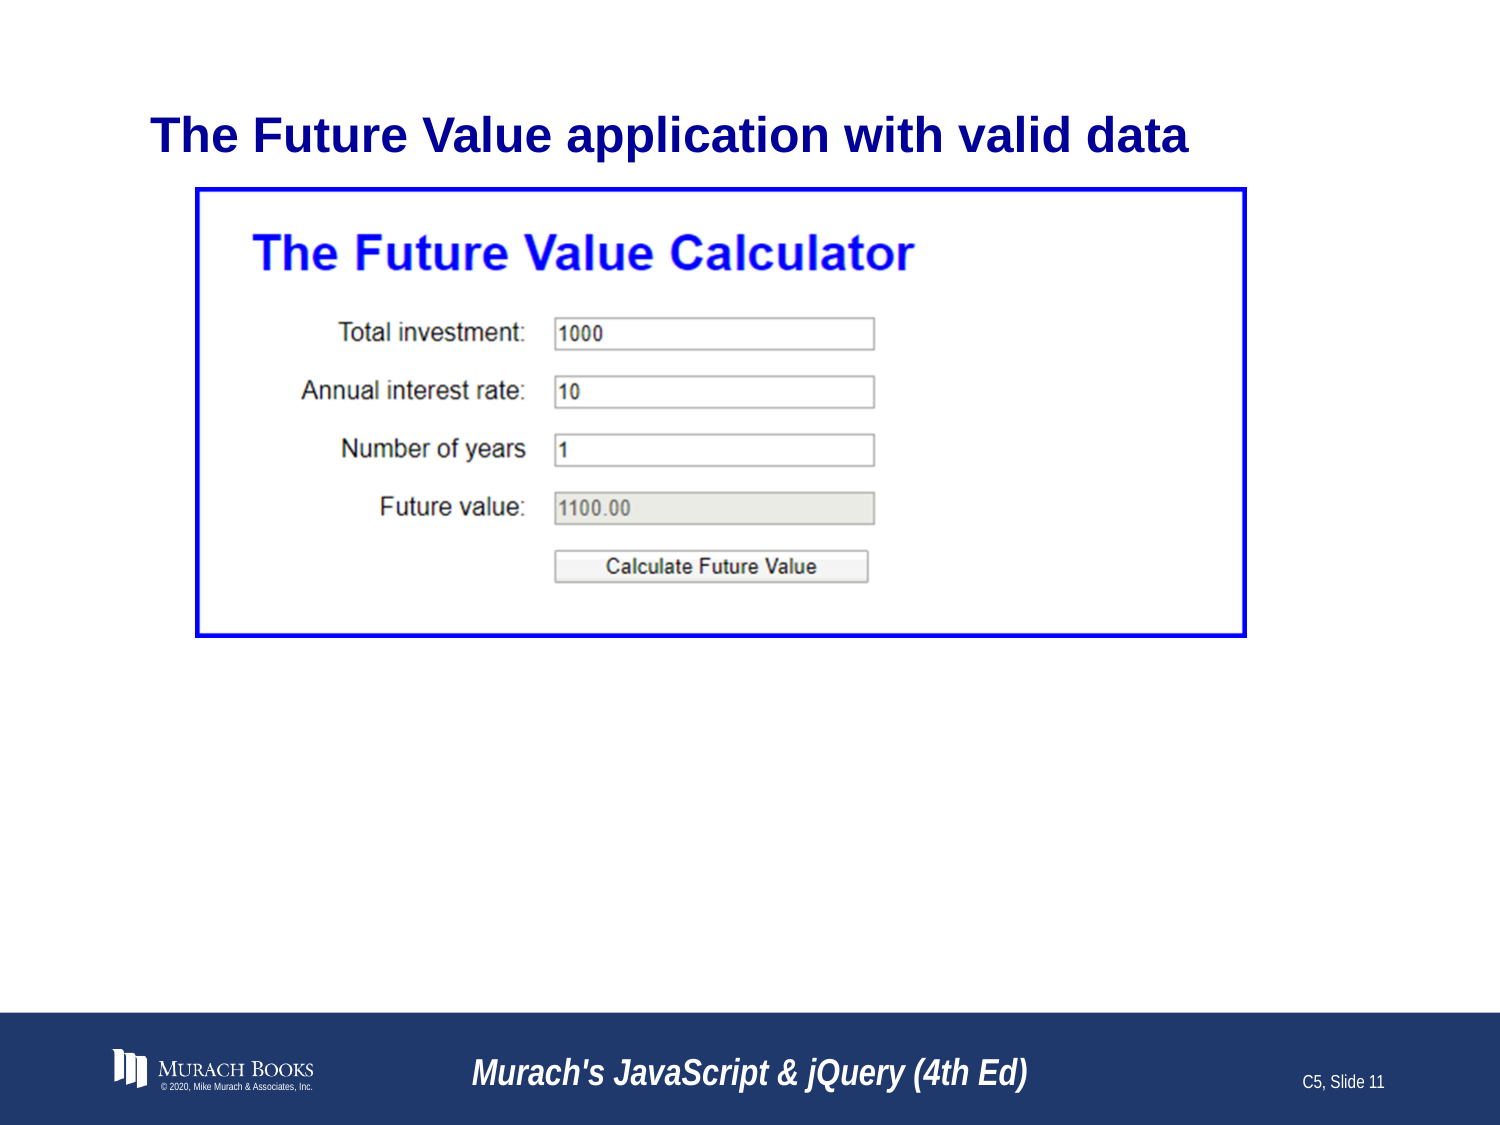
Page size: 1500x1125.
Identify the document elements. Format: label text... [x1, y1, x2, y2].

footer © 2020, Mike Murach & Associates, Inc. [12, 1025, 463, 1100]
slide_number C5, Slide 11 [1087, 1025, 1400, 1100]
title The Future Value application with valid data [150, 102, 1350, 164]
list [195, 187, 1247, 638]
slide_number Murach's JavaScript & jQuery (4th Ed) [463, 1025, 1050, 1100]
